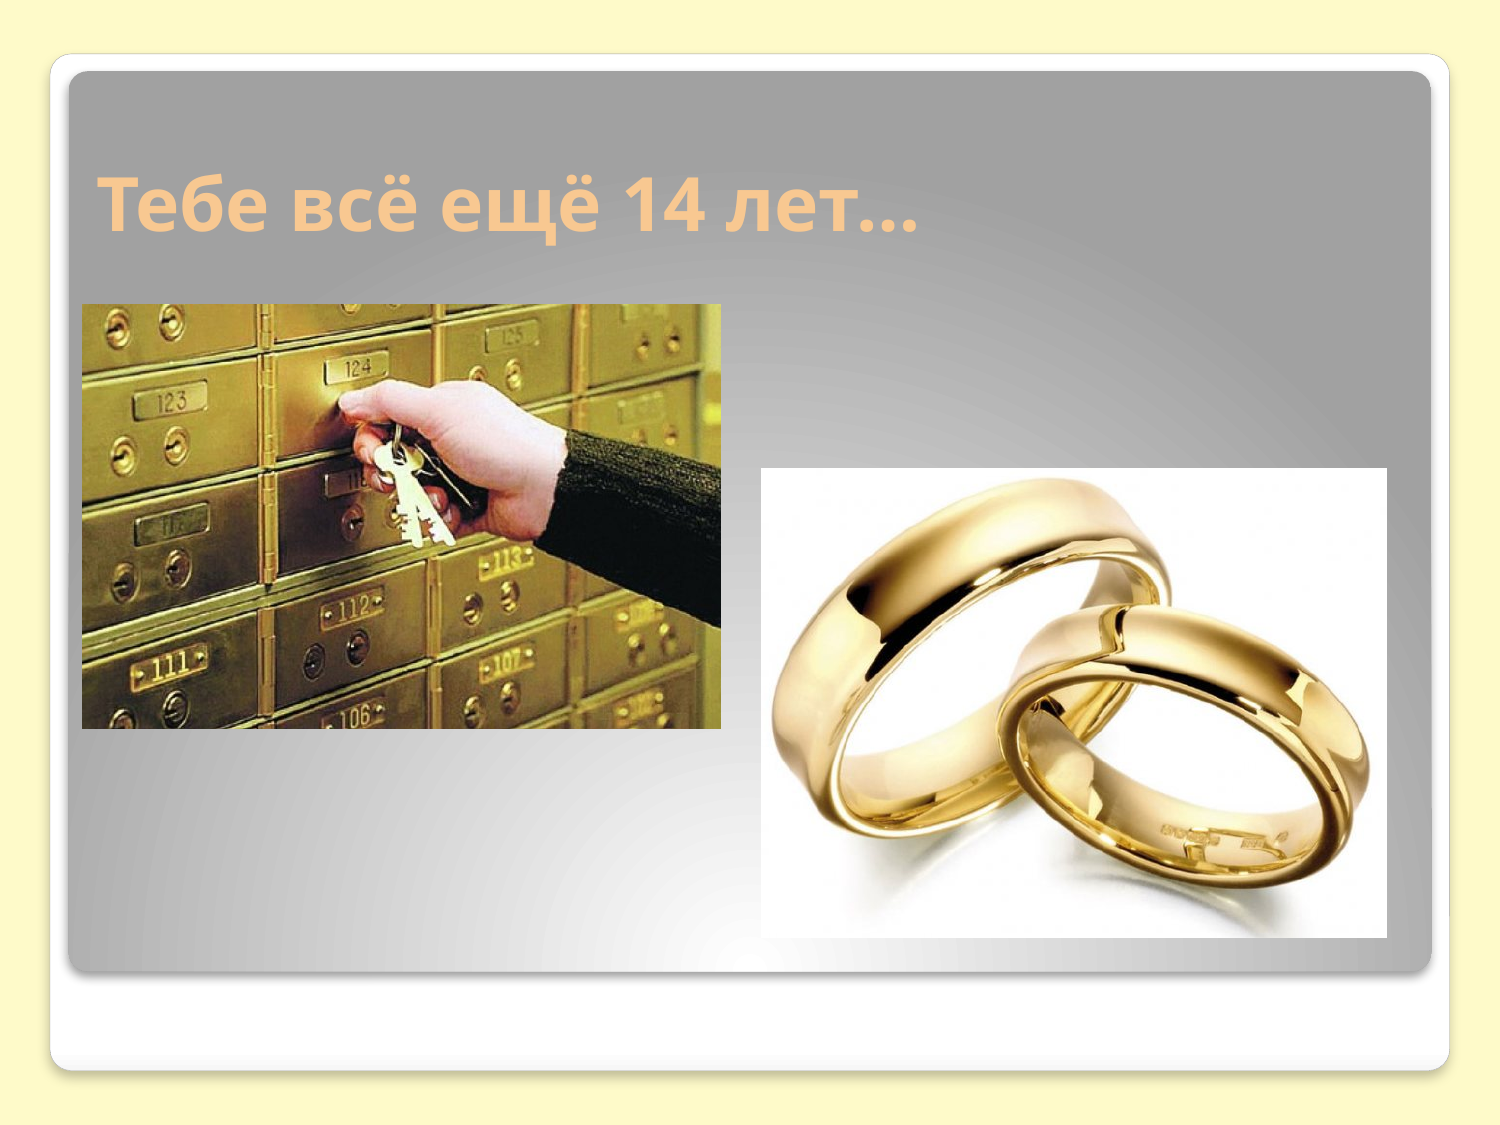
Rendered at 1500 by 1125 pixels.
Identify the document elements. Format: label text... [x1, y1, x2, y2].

title Тебе всё ещё 14 лет… [82, 82, 1425, 255]
picture [81, 304, 721, 730]
picture [761, 468, 1387, 938]
